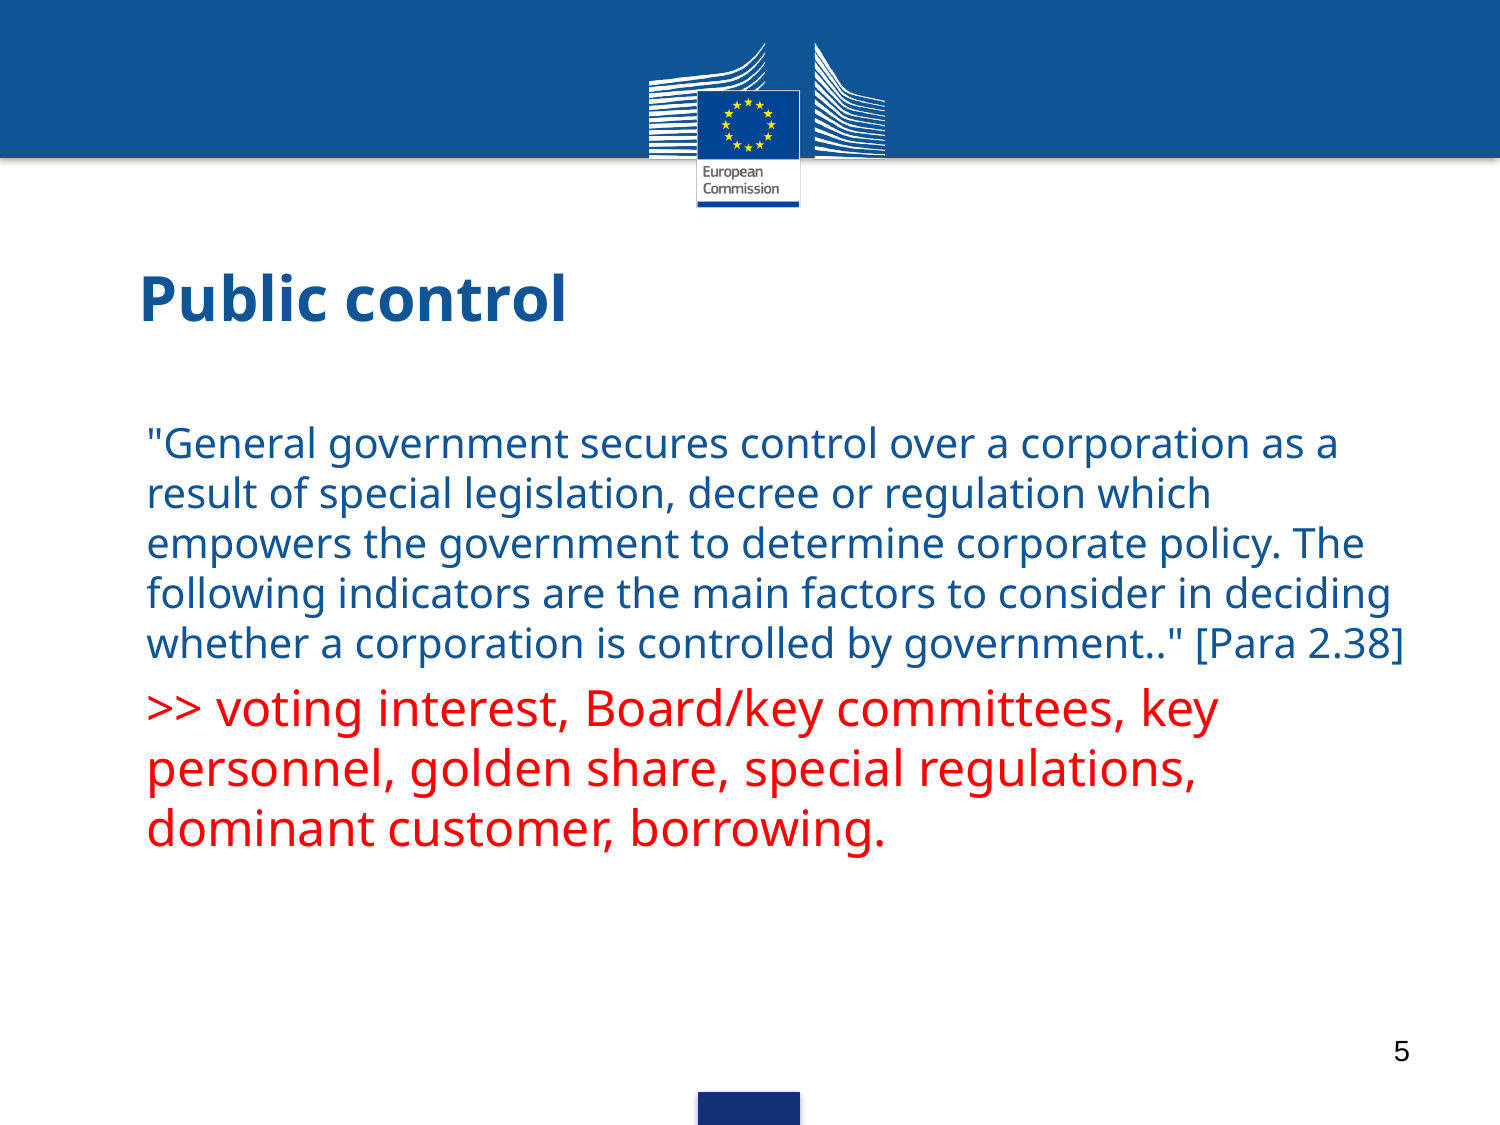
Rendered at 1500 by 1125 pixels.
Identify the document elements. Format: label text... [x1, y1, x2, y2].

list "General government secures control over a corporation as a result of special legislation, decree or regulation which empowers the government to determine corporate policy. The following indicators are the main factors to consider in deciding whether a corporation is controlled by government.." [Para 2.38] >> voting interest, Board/key committees, key personnel, golden share, special regulations, dominant customer, borrowing. [75, 408, 1425, 988]
title Public control [64, 219, 1415, 374]
slide_number 5 [1074, 1024, 1425, 1103]
picture [649, 42, 885, 208]
